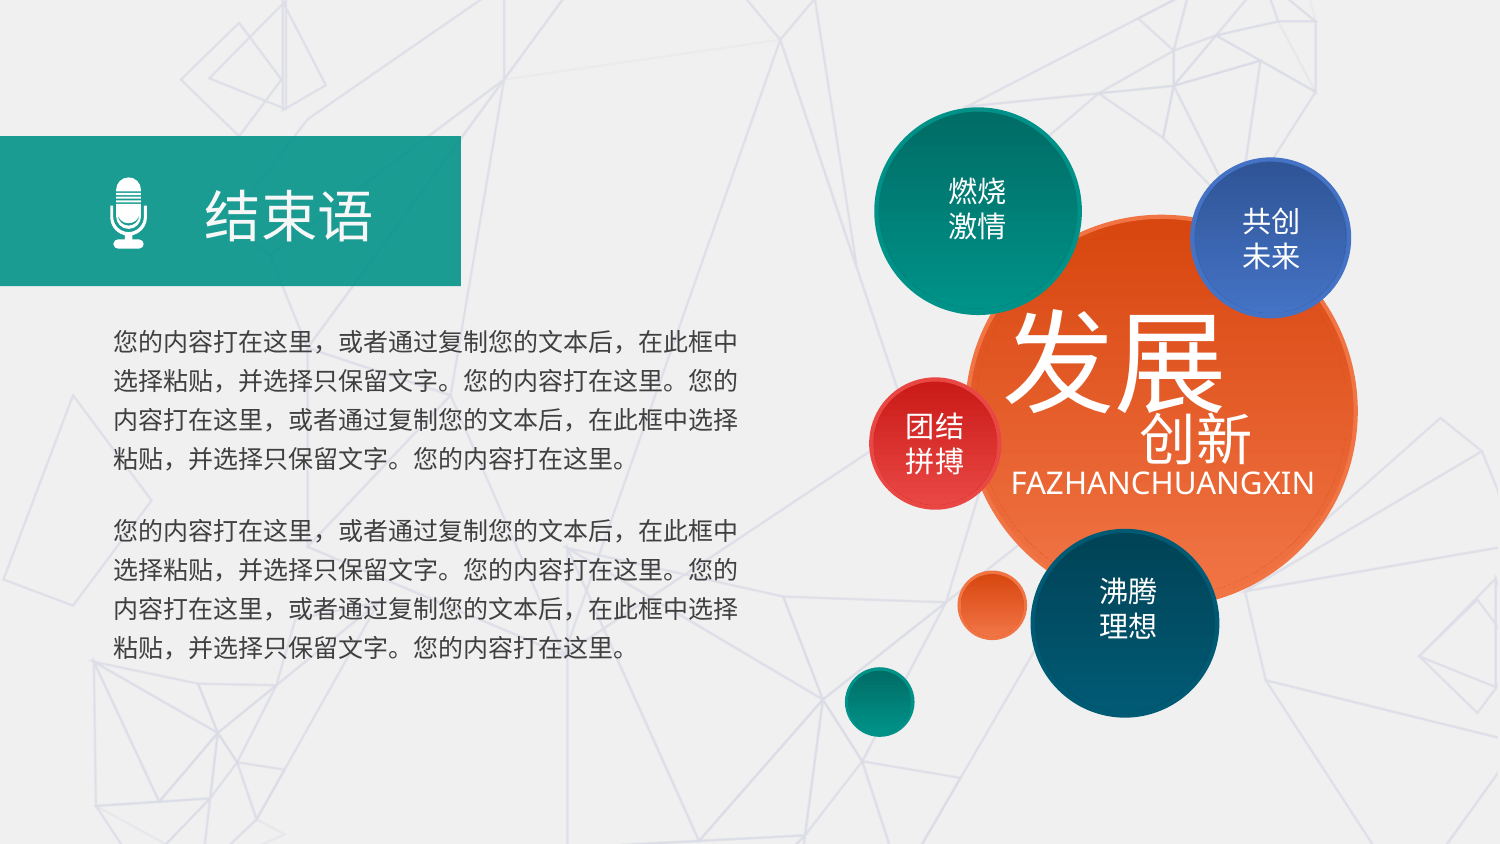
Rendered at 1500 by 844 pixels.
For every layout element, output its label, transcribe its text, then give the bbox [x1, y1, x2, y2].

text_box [1192, 159, 1350, 317]
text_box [1032, 530, 1218, 716]
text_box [871, 379, 1000, 508]
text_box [0, 136, 461, 287]
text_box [846, 669, 913, 735]
picture [0, 0, 1498, 844]
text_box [959, 572, 1025, 639]
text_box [876, 109, 1080, 313]
text_box 您的内容打在这里，或者通过复制您的文本后，在此框中选择粘贴，并选择只保留文字。您的内容打在这里。您的内容打在这里，或者通过复制您的文本后，在此框中选择粘贴，并选择只保留文字。您的内容打在这里。 [102, 501, 760, 708]
text_box 您的内容打在这里，或者通过复制您的文本后，在此框中选择粘贴，并选择只保留文字。您的内容打在这里。您的内容打在这里，或者通过复制您的文本后，在此框中选择粘贴，并选择只保留文字。您的内容打在这里。 [102, 312, 760, 501]
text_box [967, 216, 1356, 606]
